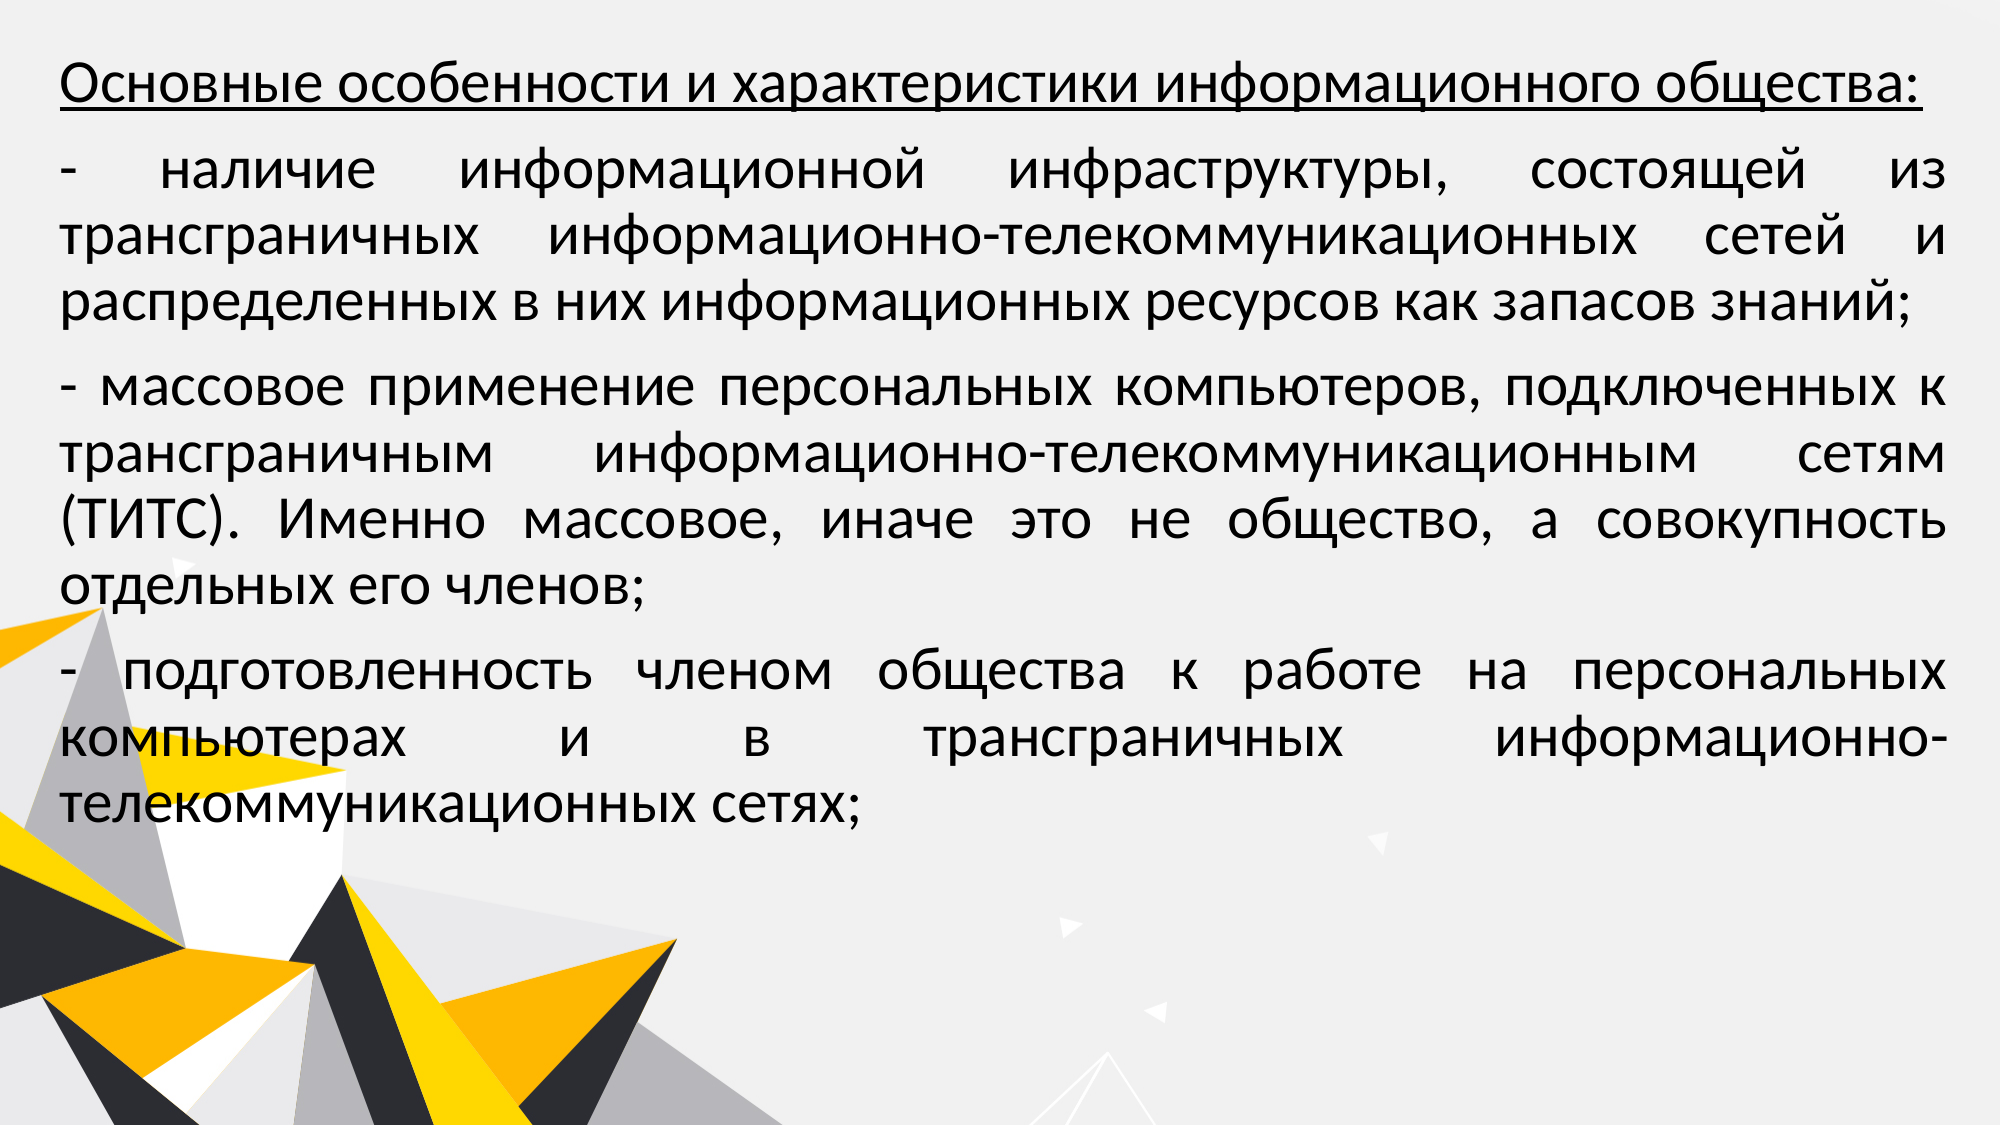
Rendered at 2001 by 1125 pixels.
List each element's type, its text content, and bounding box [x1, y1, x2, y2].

list Основные особенности и характеристики информационного общества: - наличие информационной инфраструктуры, состоящей из трансграничных информационно-телекоммуникационных сетей и распределенных в них информационных ресурсов как запасов знаний; - массовое применение персональных компьютеров, подключенных к трансграничным информационно-телекоммуникационным сетям (ТИТС). Именно массовое, иначе это не общество, а совокупность отдельных его членов; - подготовленность членом общества к работе на персональных компьютерах и в трансграничных информационно-телекоммуникационных сетях; [44, 42, 1965, 893]
picture [0, 0, 2000, 1125]
